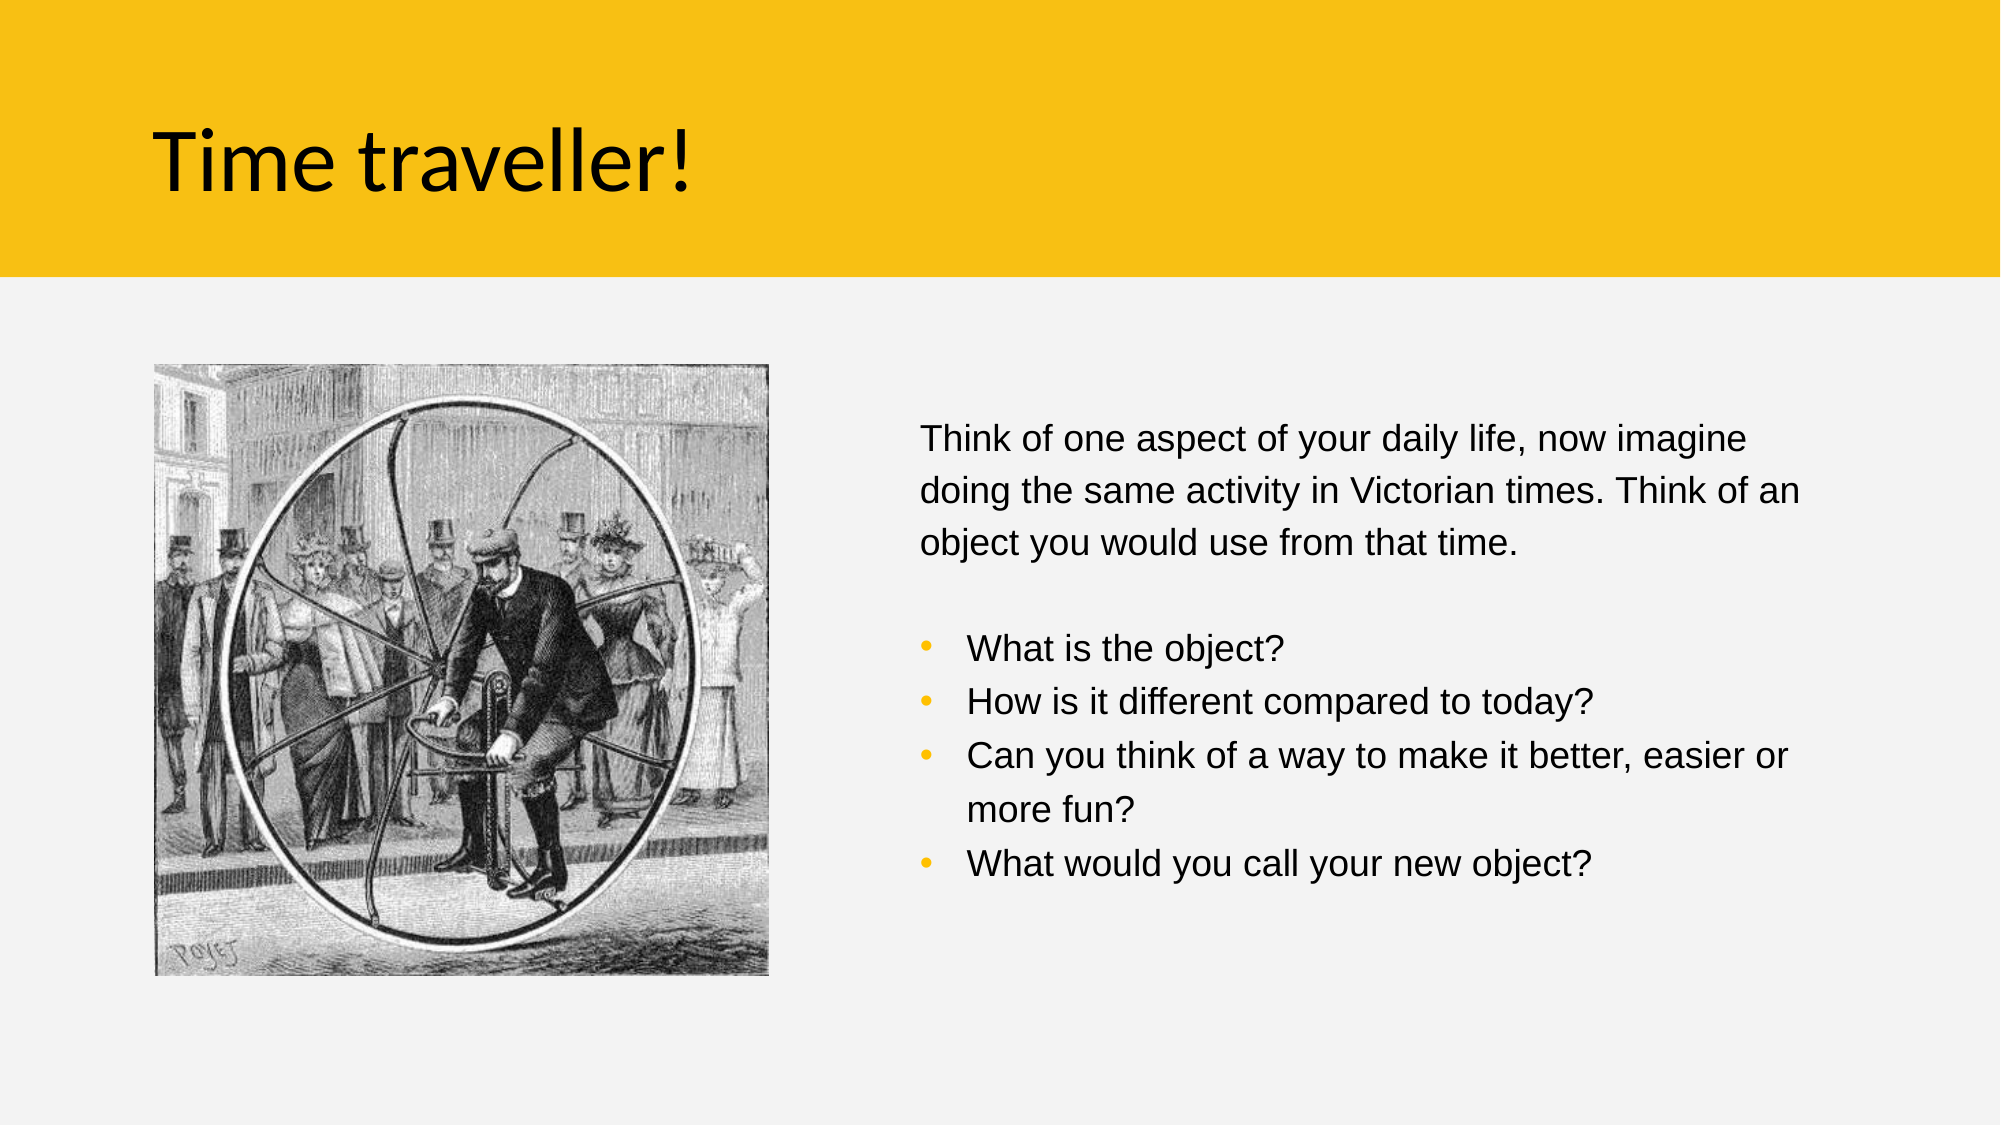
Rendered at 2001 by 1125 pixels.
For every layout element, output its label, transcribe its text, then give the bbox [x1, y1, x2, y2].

text_box [0, 277, 2000, 1125]
picture [153, 363, 770, 976]
title Time traveller! [137, 59, 1863, 264]
list Think of one aspect of your daily life, now imagine doing the same activity in Victorian times. Think of an object you would use from that time. What is the object? How is it different compared to today? Can you think of a way to make it better, easier or more fun? What would you call your new object? [904, 347, 1846, 1088]
